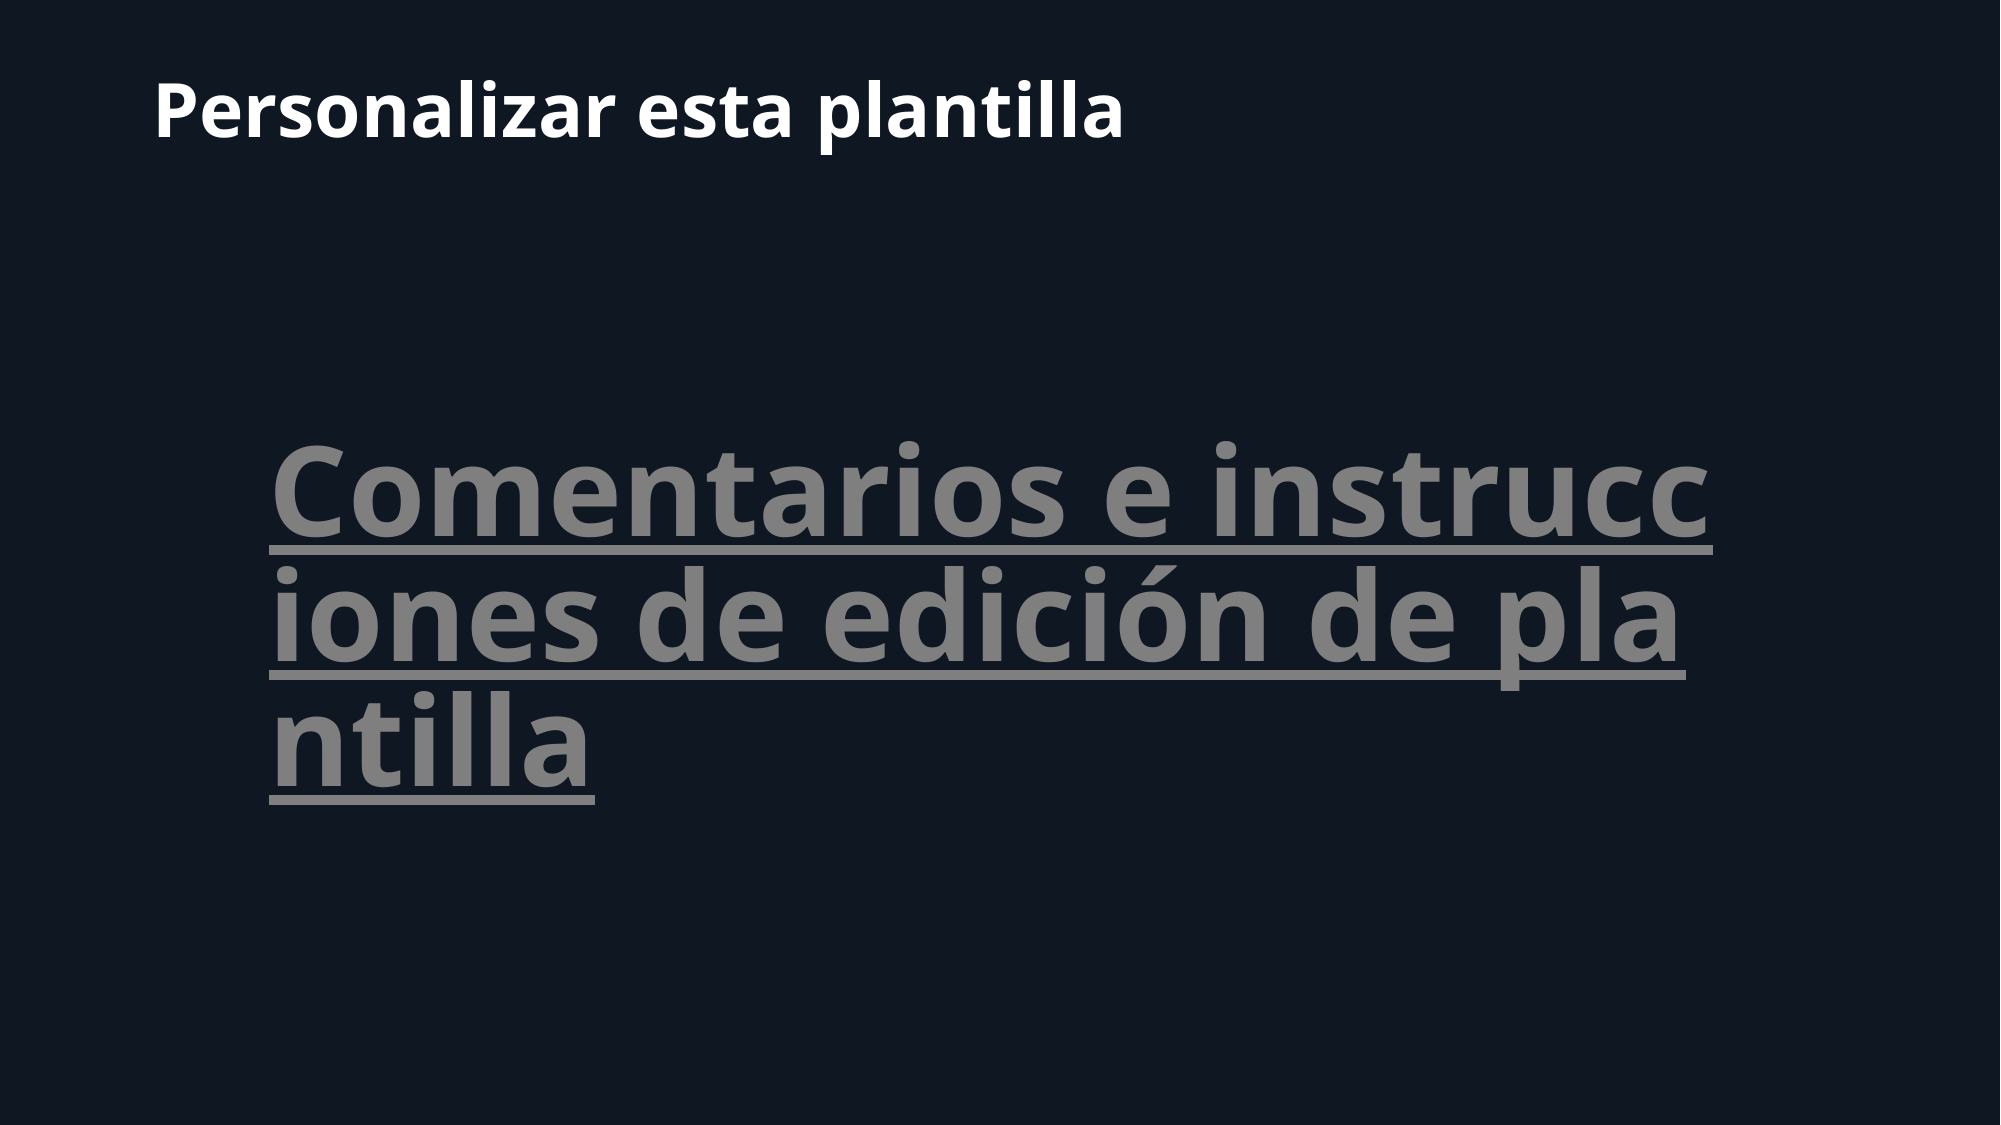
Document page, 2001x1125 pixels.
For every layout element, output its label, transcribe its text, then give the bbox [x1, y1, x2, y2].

title Personalizar esta plantilla [137, 59, 1863, 167]
text_box Comentarios e instrucciones de edición de plantilla [253, 403, 1746, 873]
